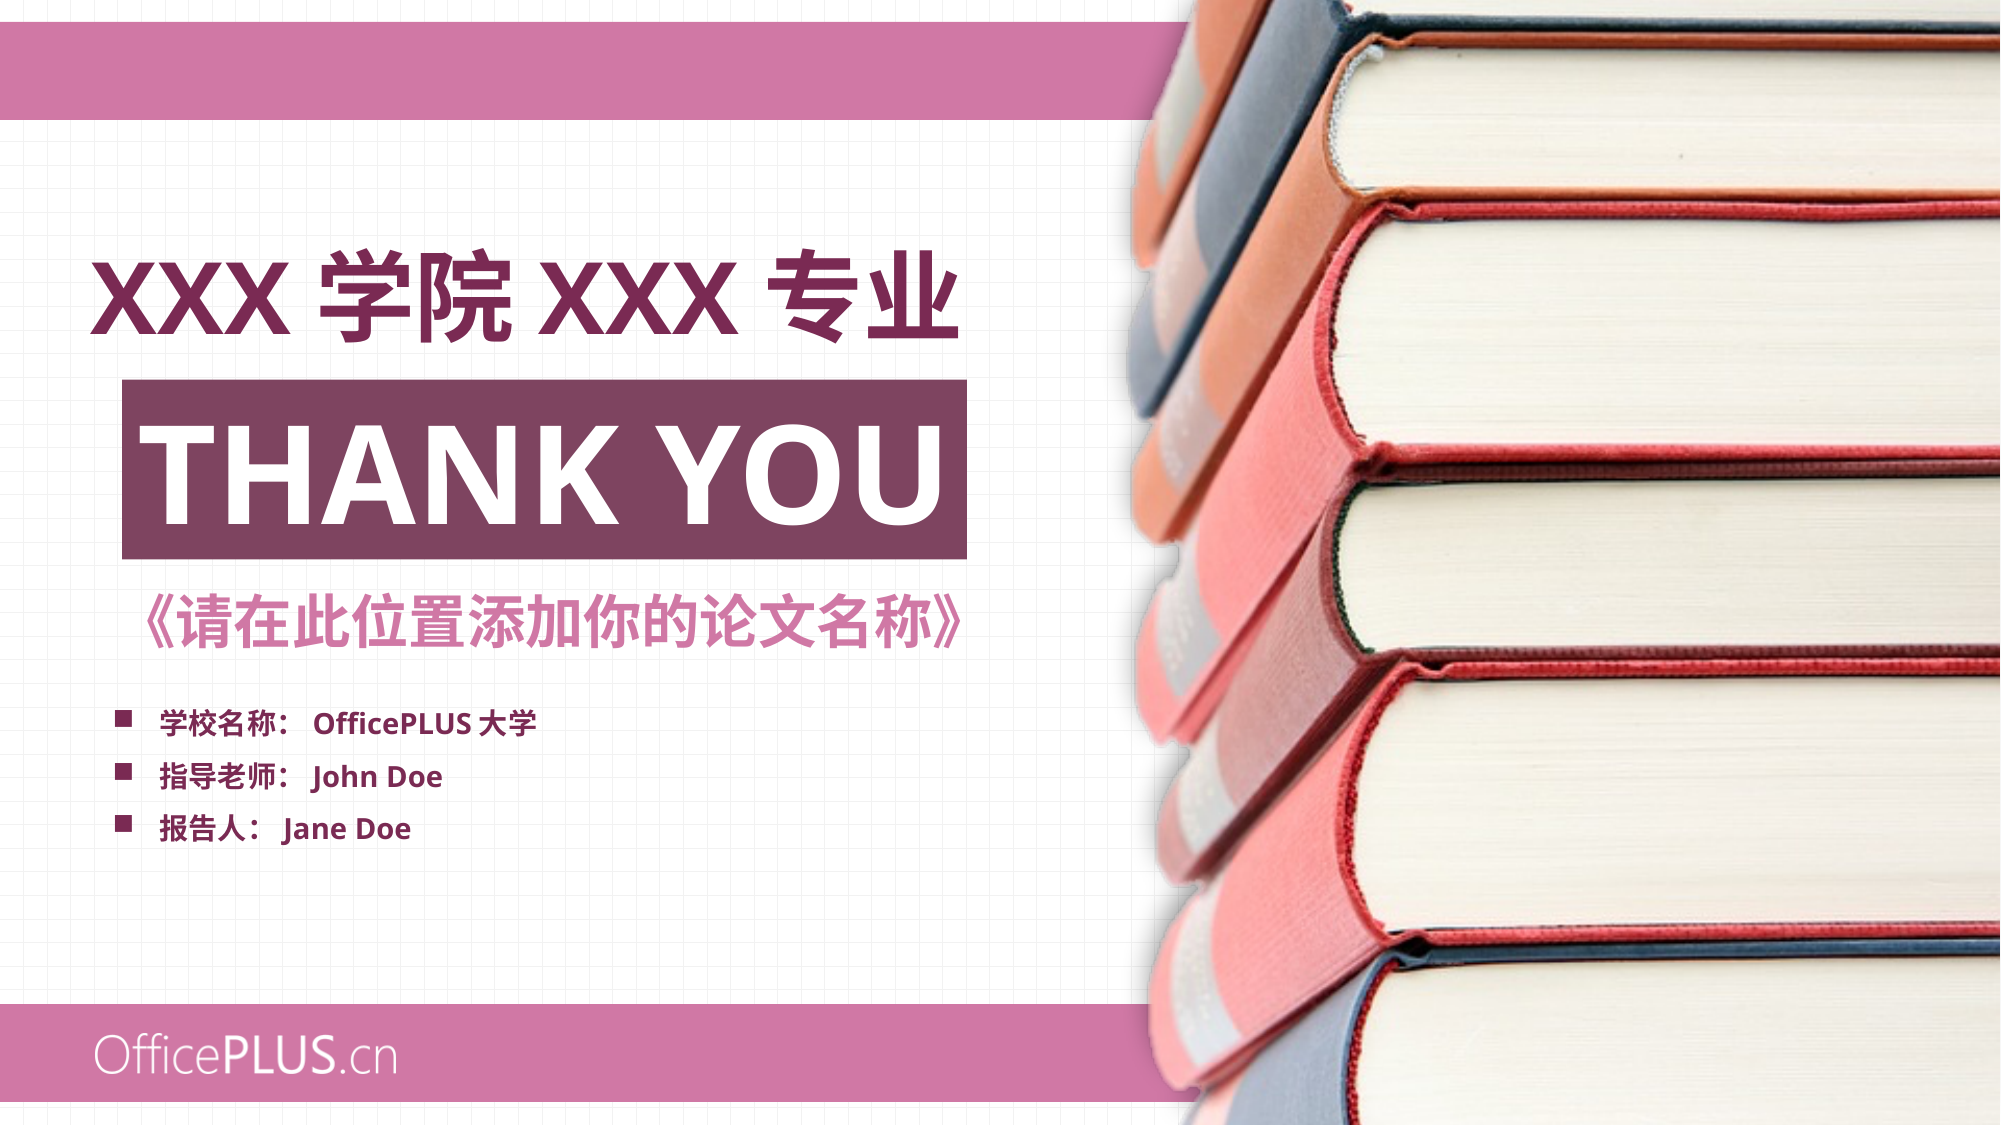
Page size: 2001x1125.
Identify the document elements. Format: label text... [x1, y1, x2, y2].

text_box THANK YOU [122, 379, 967, 560]
text_box 学校名称：OfficePLUS大学 指导老师：John Doe 报告人：Jane Doe [97, 680, 959, 853]
text_box 《请在此位置添加你的论文名称》 [102, 578, 1007, 663]
picture [1105, 0, 2000, 1125]
picture [95, 1033, 396, 1074]
text_box XXX学院XXX专业 [75, 226, 978, 362]
